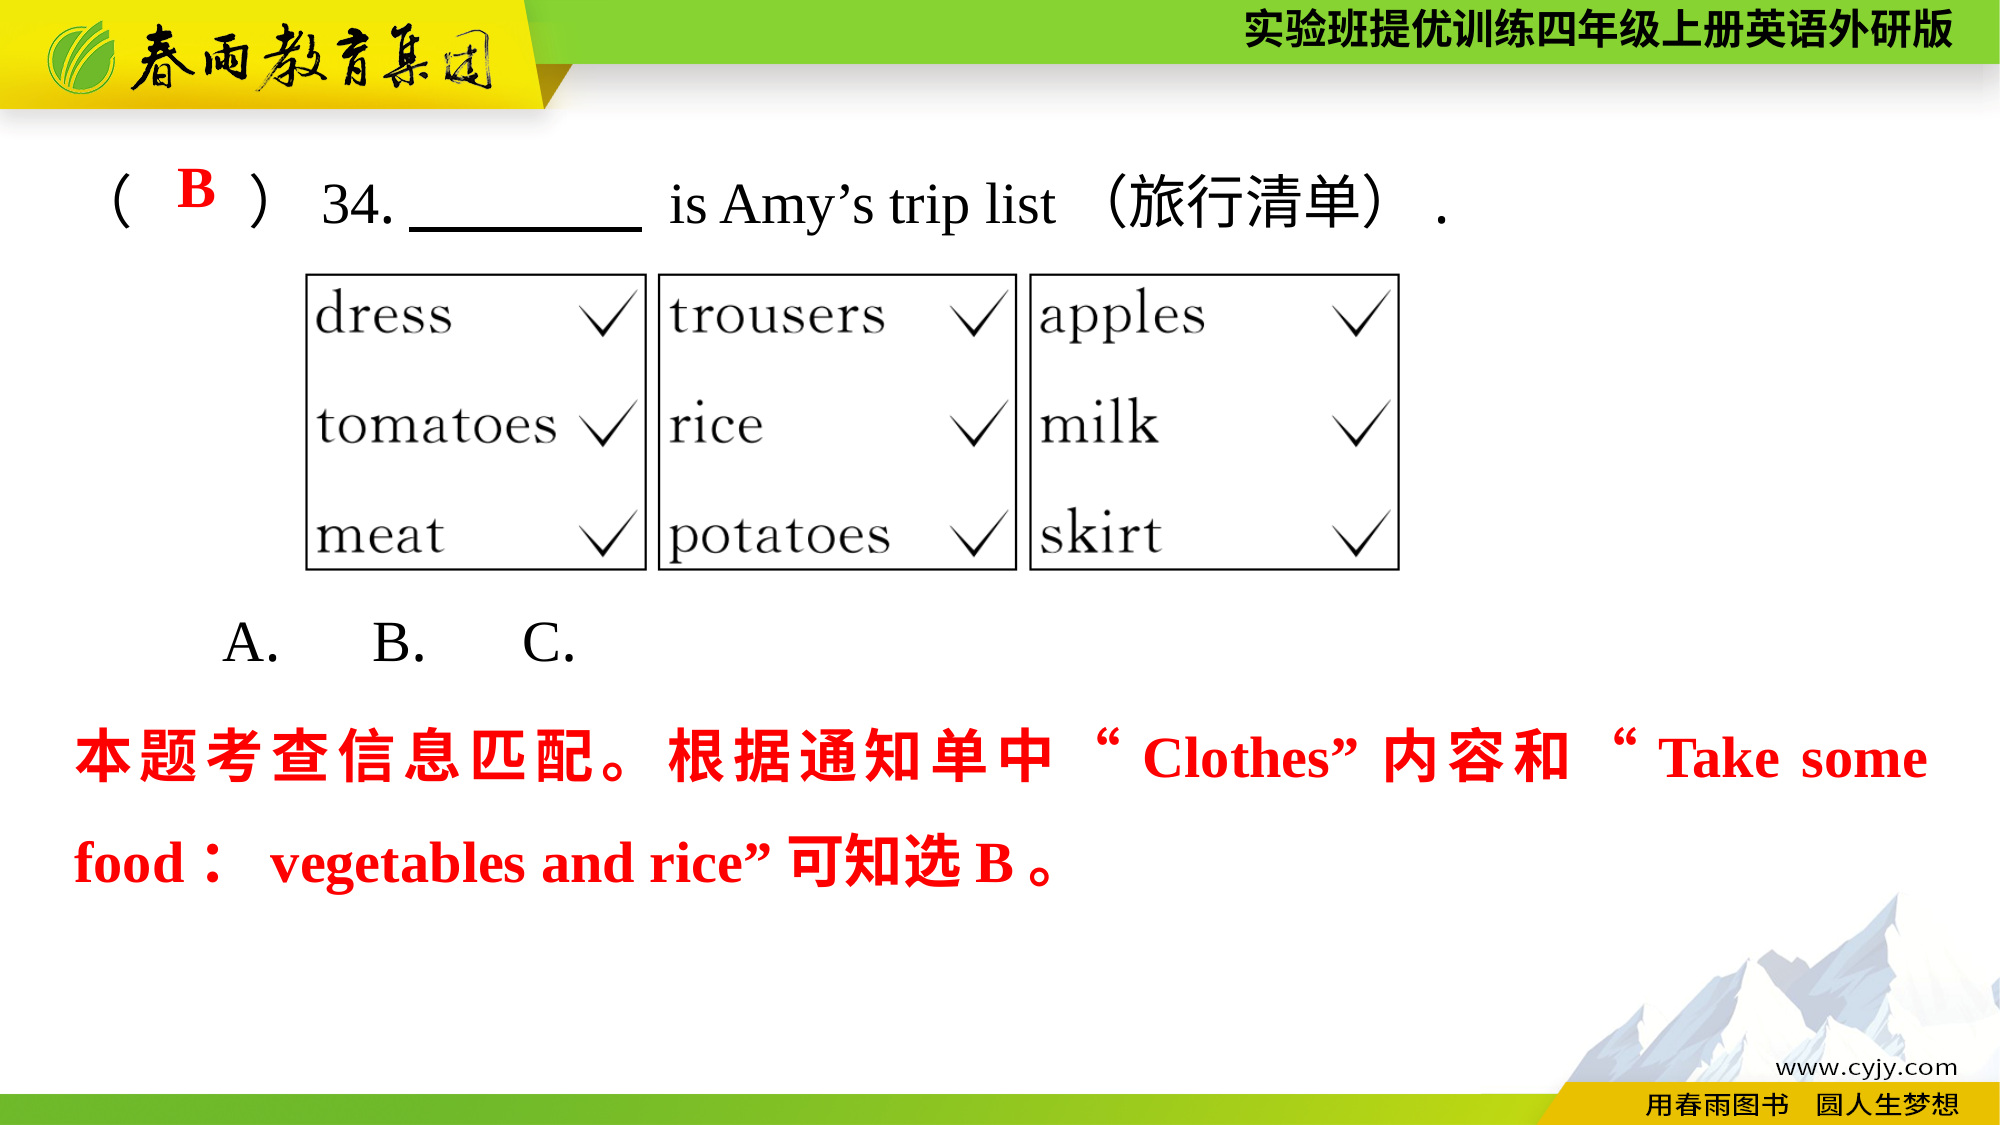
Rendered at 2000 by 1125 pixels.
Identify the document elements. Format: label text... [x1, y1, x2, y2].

text_box B [162, 141, 232, 227]
text_box 本题考查信息匹配。根据通知单中“Clothes”内容和“Take some food：vegetables and rice”可知选B。 [59, 676, 1944, 902]
text_box A. B. C. [57, 561, 1942, 681]
list （ ）34. is Amy’s trip list（旅行清单）. [59, 122, 1944, 231]
picture [0, 0, 2000, 1125]
